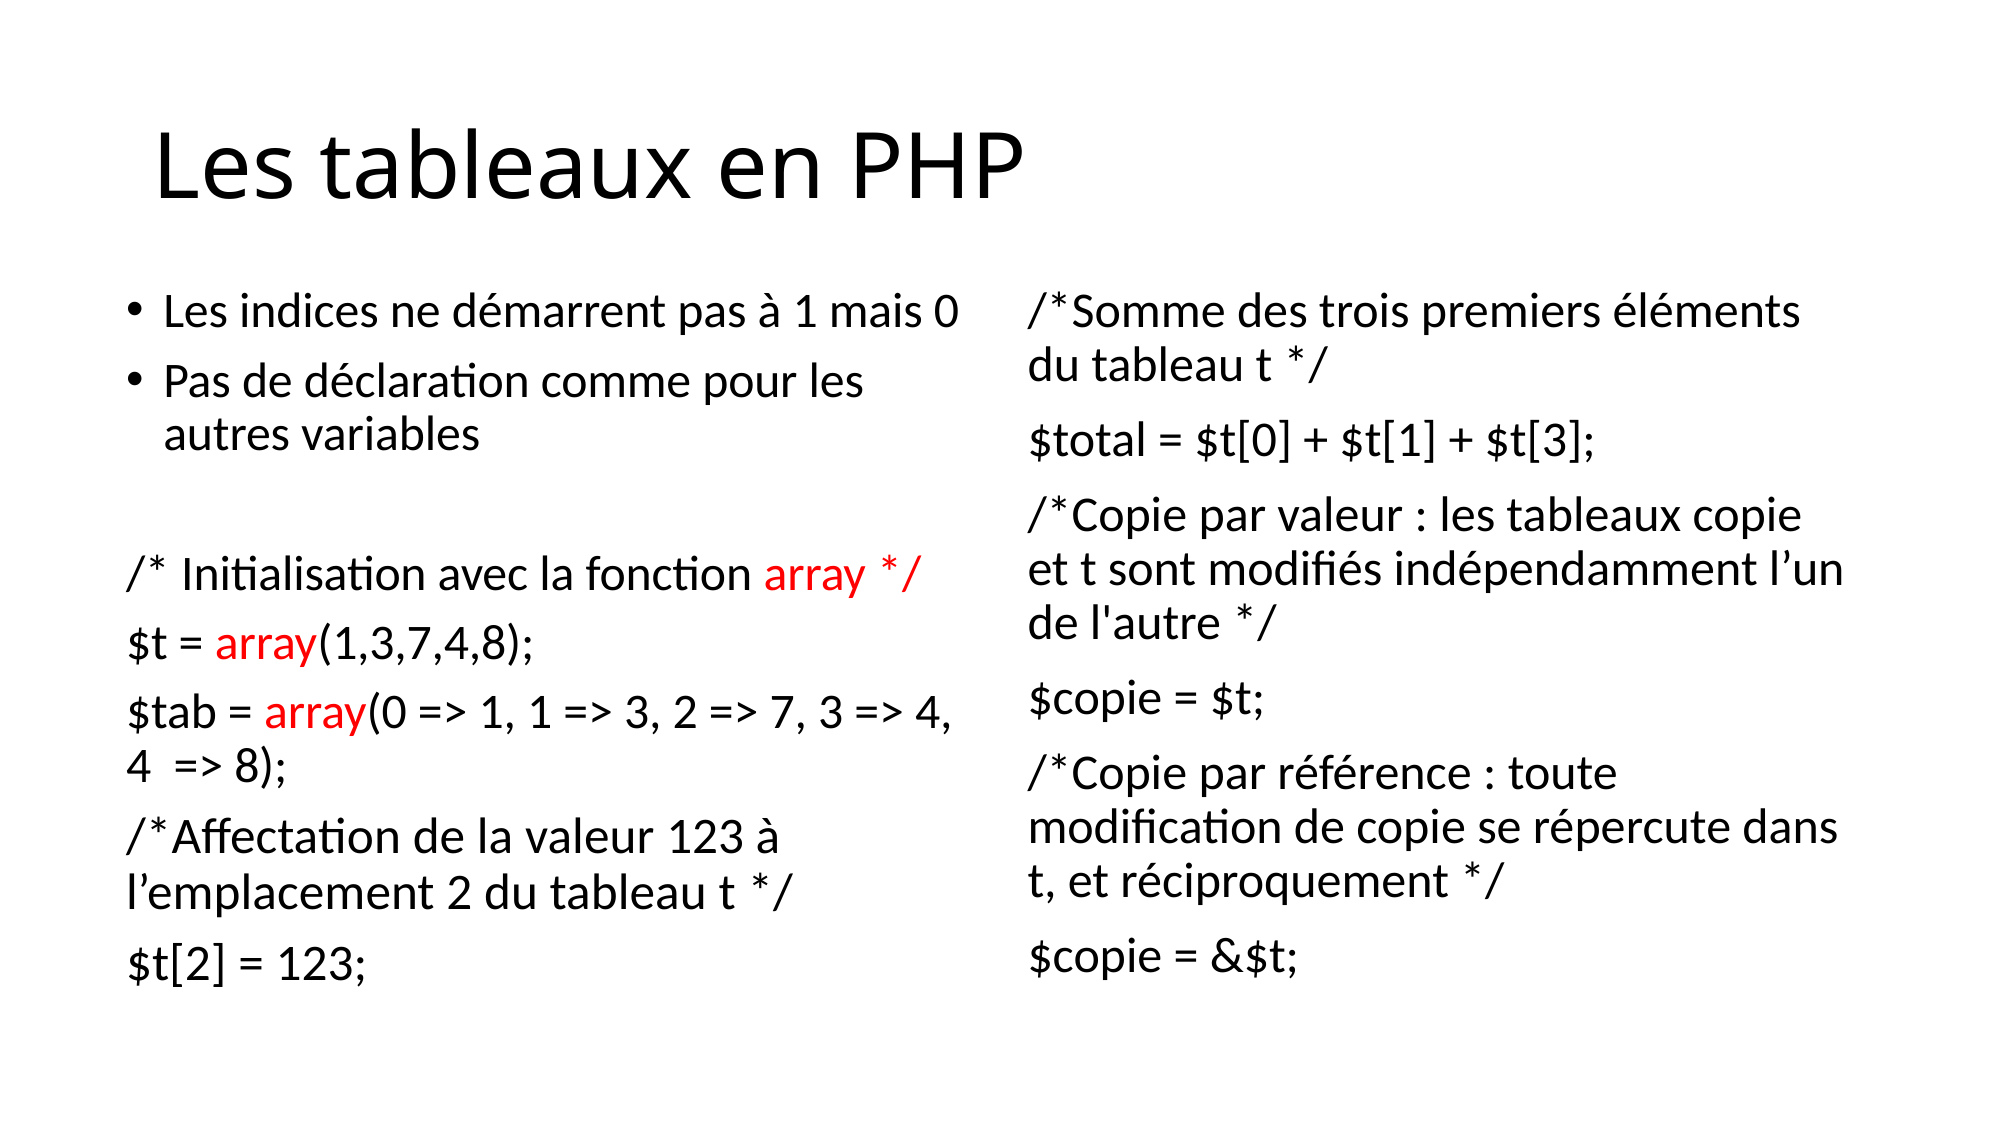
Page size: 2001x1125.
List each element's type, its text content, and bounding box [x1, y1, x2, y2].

list /*Somme des trois premiers éléments du tableau t */ $total = $t[0] + $t[1] + $t[3]; /*Copie par valeur : les tableaux copie et t sont modifiés indépendamment l’un de l'autre */ $copie = $t; /*Copie par référence : toute modification de copie se répercute dans t, et réciproquement */ $copie = &$t; [1012, 277, 1863, 1014]
title Les tableaux en PHP [137, 59, 1863, 278]
list Les indices ne démarrent pas à 1 mais 0 Pas de déclaration comme pour les autres variables /* Initialisation avec la fonction array */ $t = array(1,3,7,4,8); $tab = array(0 => 1, 1 => 3, 2 => 7, 3 => 4, 4 => 8); /*Affectation de la valeur 123 à l’emplacement 2 du tableau t */ $t[2] = 123; [111, 277, 988, 1014]
